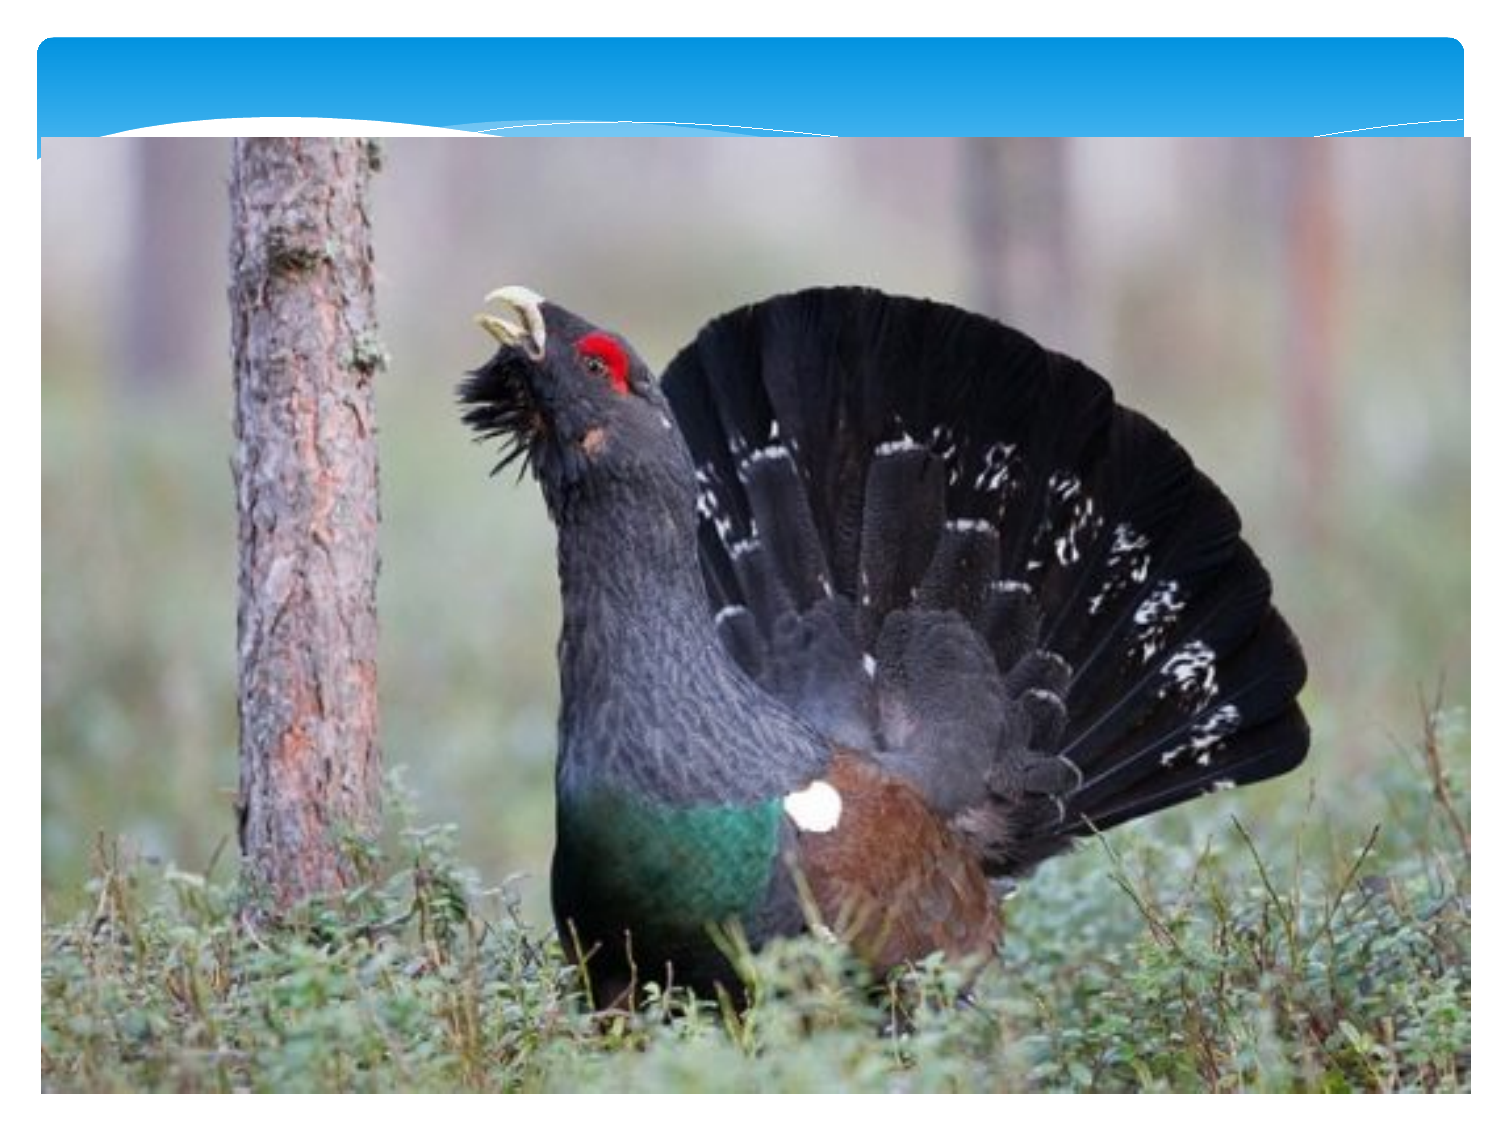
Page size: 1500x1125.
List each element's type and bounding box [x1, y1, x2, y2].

picture [41, 136, 1471, 1095]
